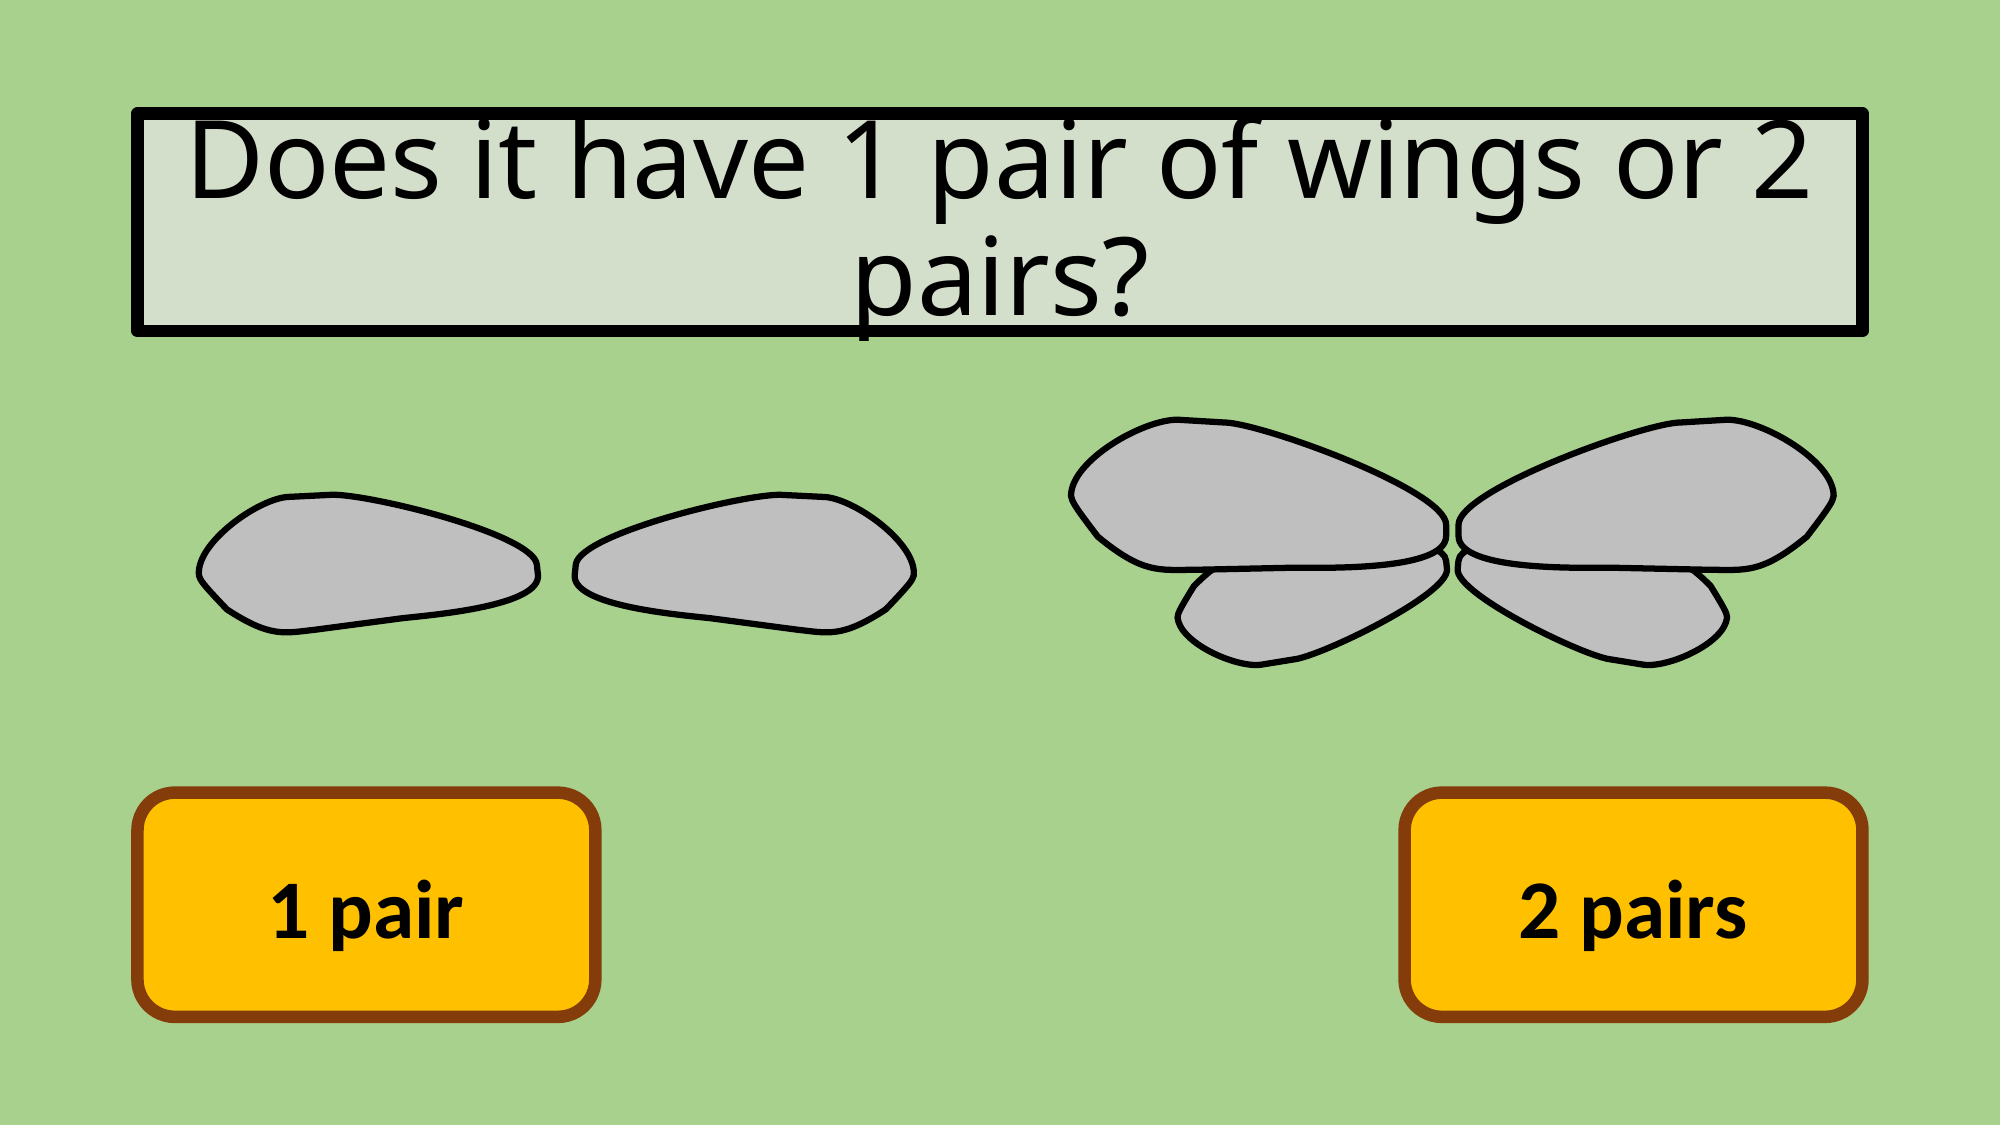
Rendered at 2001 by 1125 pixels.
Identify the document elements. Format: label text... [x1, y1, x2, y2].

text_box 2 pairs [1403, 791, 1864, 1018]
text_box 1 pair [136, 791, 597, 1018]
title Does it have 1 pair of wings or 2 pairs? [137, 113, 1863, 331]
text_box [197, 419, 1834, 660]
